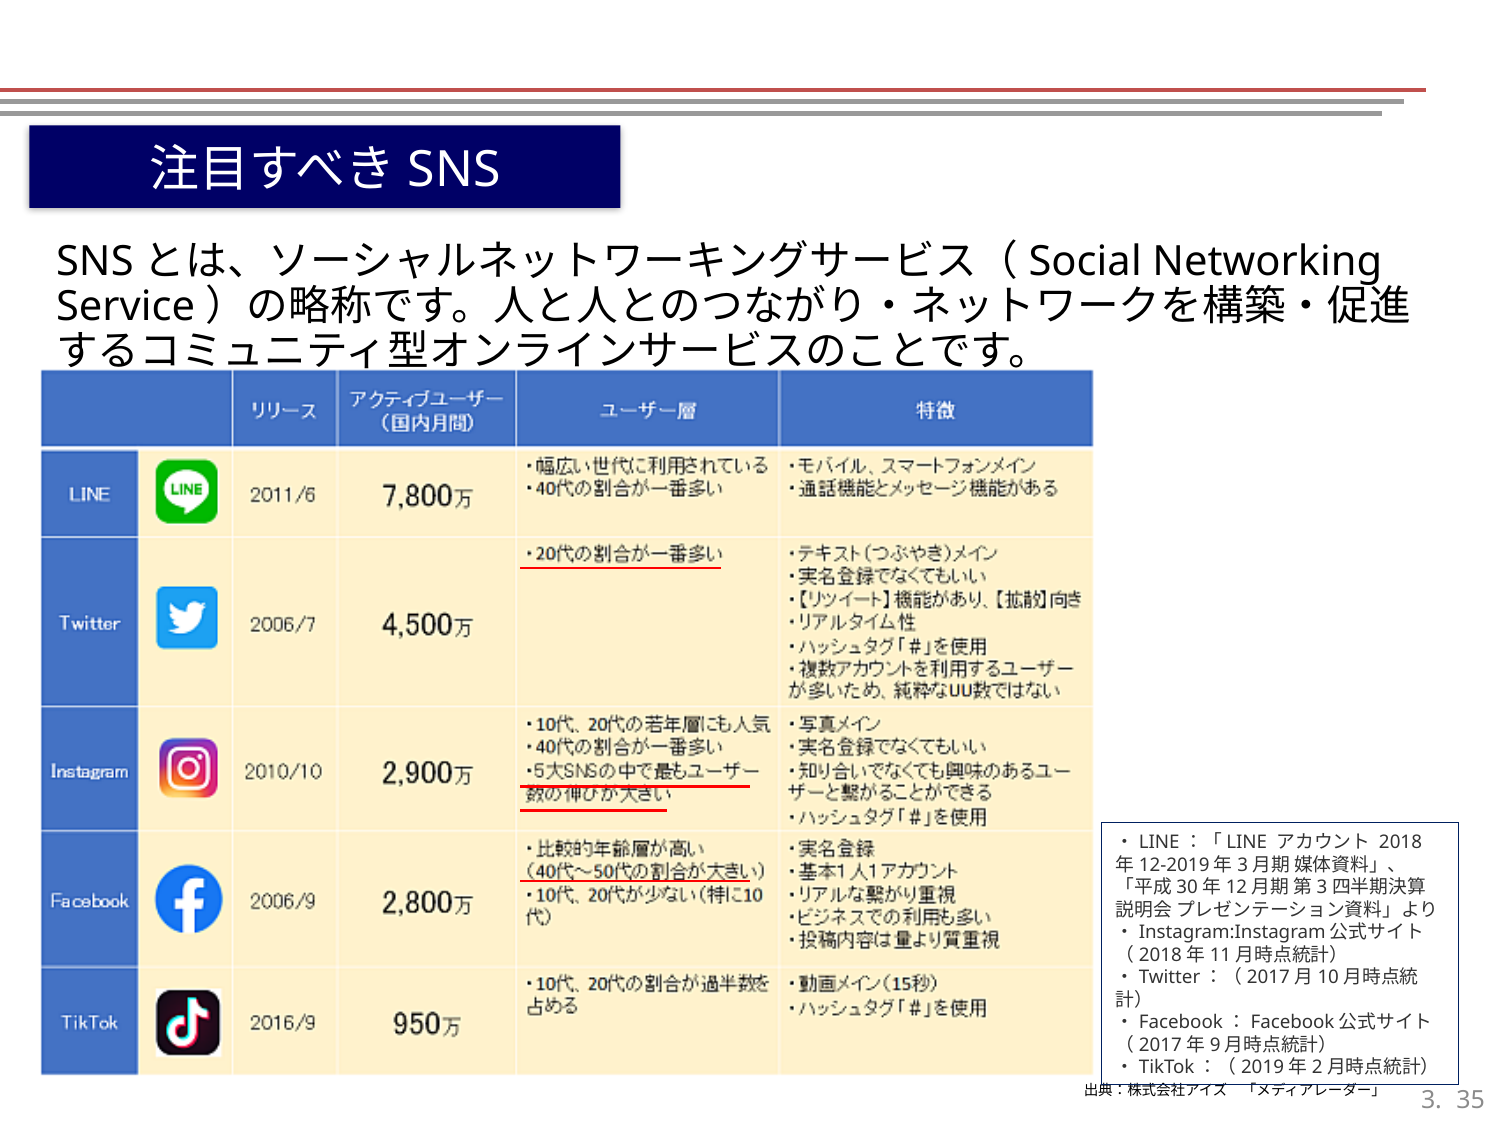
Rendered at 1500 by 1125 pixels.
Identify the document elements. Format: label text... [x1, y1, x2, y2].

slide_number 34 [1381, 1065, 1500, 1125]
picture [40, 369, 1097, 1077]
text_box 出典：株式会社アイズ 「メディアレーダー」 [999, 1076, 1401, 1106]
text_box ・LINE：「LINE アカウント 2018年12-2019年3月期 媒体資料」、「平成30年12月期 第3四半期決算説明会 プレゼンテーション資料」より ・Instagram:Instagram公式サイト（2018年11月時点統計） ・Twitter：（2017月10月時点統計） ・Facebook：Facebook公式サイト（2017年9月時点統計） ・TikTok：（2019年2月時点統計） [1101, 822, 1459, 1085]
text_box 注目すべきSNS [29, 125, 621, 208]
text_box SNSとは、ソーシャルネットワーキングサービス（Social Networking Service）の略称です。人と人とのつながり・ネットワークを構築・促進するコミュニティ型オンラインサービスのことです。 [39, 230, 1461, 387]
